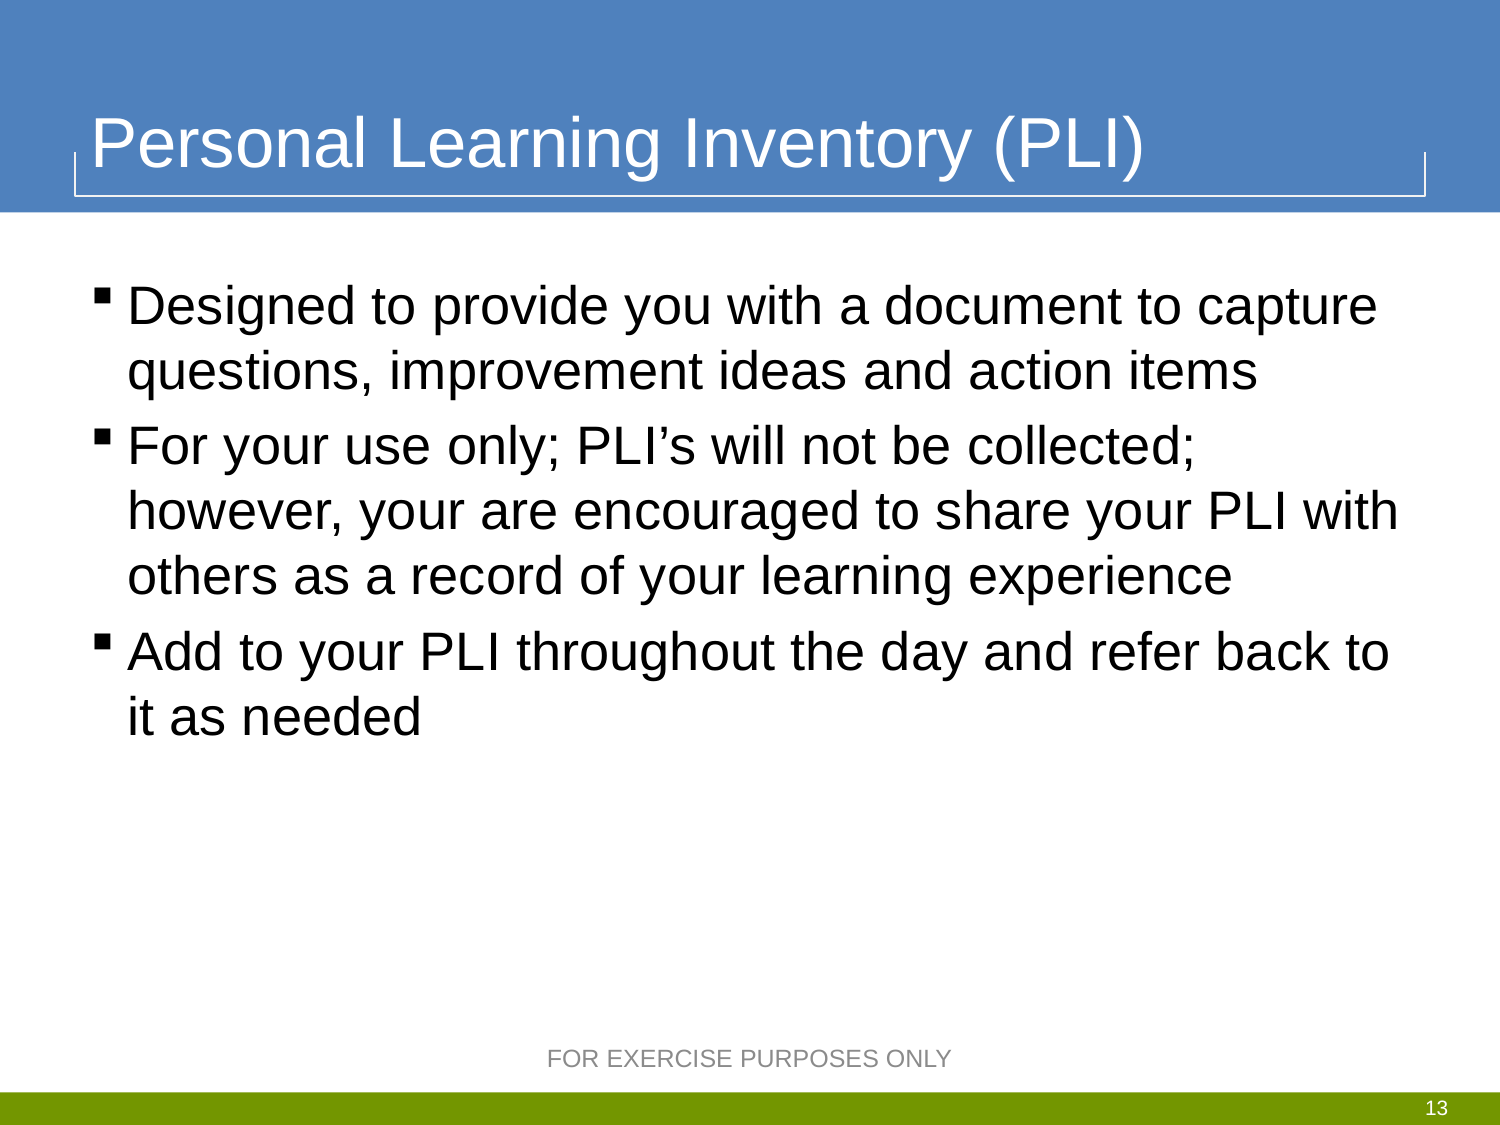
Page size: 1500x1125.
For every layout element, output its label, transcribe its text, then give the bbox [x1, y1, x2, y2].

footer FOR EXERCISE PURPOSES ONLY [512, 1042, 988, 1103]
title Personal Learning Inventory (PLI) [74, 44, 1426, 233]
list Designed to provide you with a document to capture questions, improvement ideas and action items For your use only; PLI’s will not be collected; however, your are encouraged to share your PLI with others as a record of your learning experience Add to your PLI throughout the day and refer back to it as needed [74, 262, 1426, 1006]
